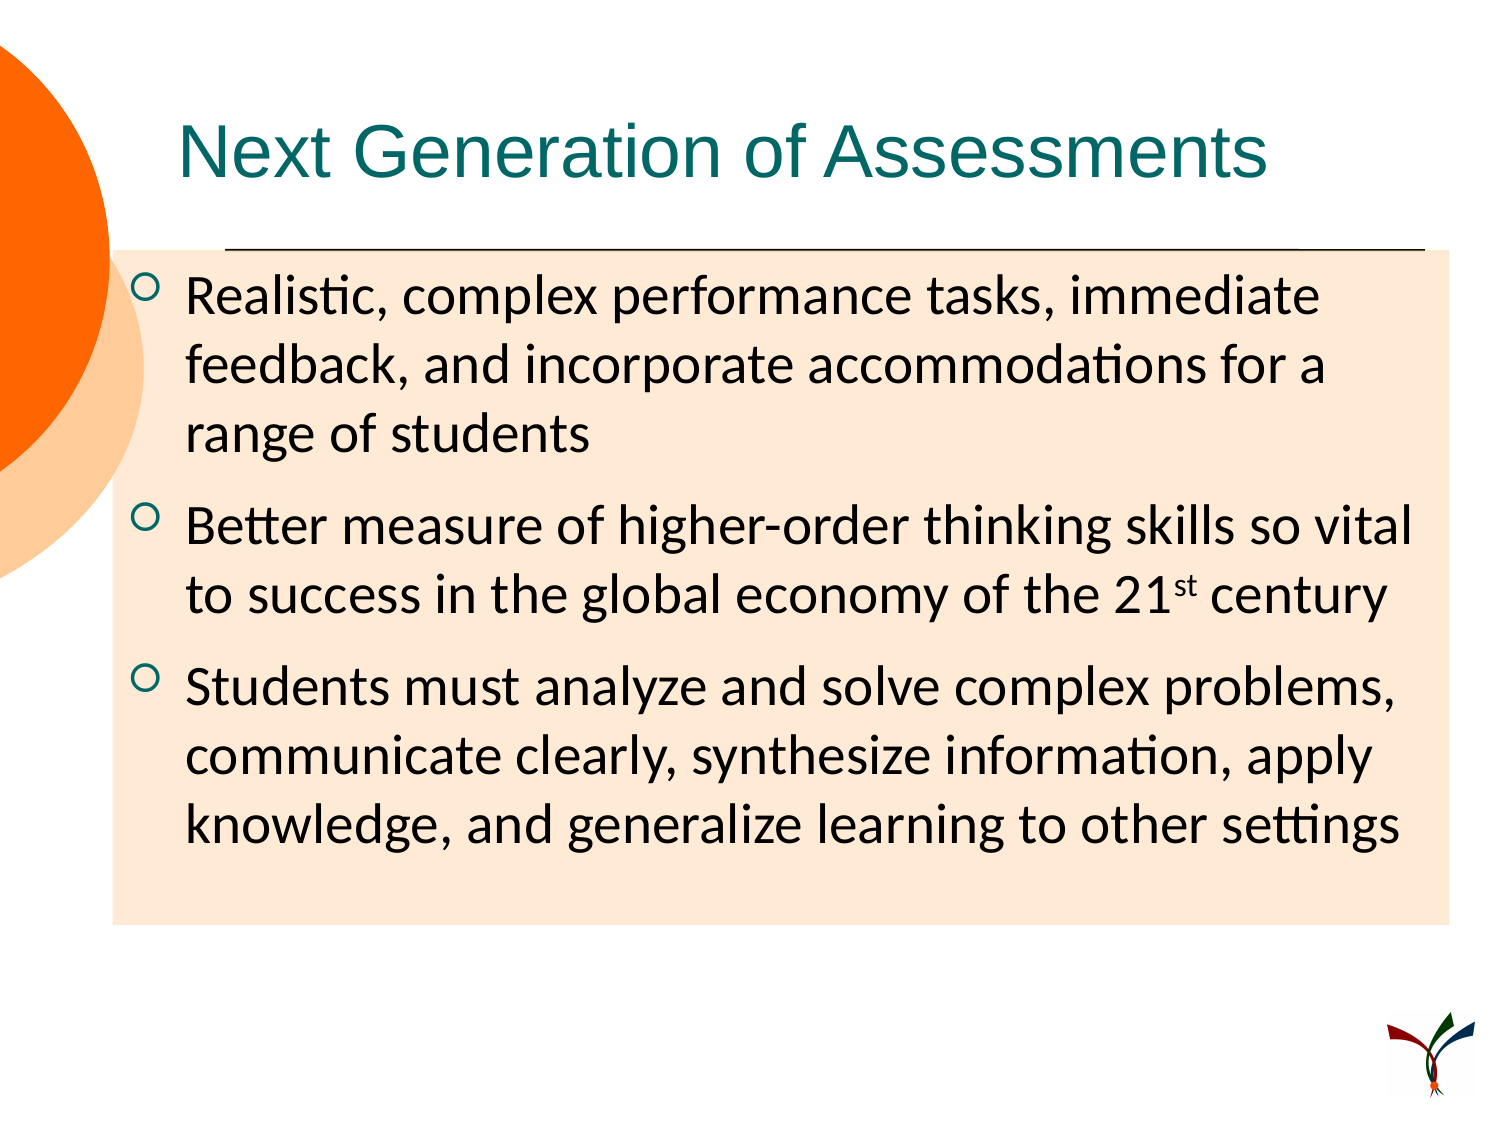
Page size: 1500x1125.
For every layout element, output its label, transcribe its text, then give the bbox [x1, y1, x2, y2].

list Realistic, complex performance tasks, immediate feedback, and incorporate accommodations for a range of students Better measure of higher-order thinking skills so vital to success in the global economy of the 21st century Students must analyze and solve complex problems, communicate clearly, synthesize information, apply knowledge, and generalize learning to other settings [112, 249, 1450, 926]
picture [1387, 1012, 1475, 1098]
title Next Generation of Assessments [162, 12, 1363, 201]
